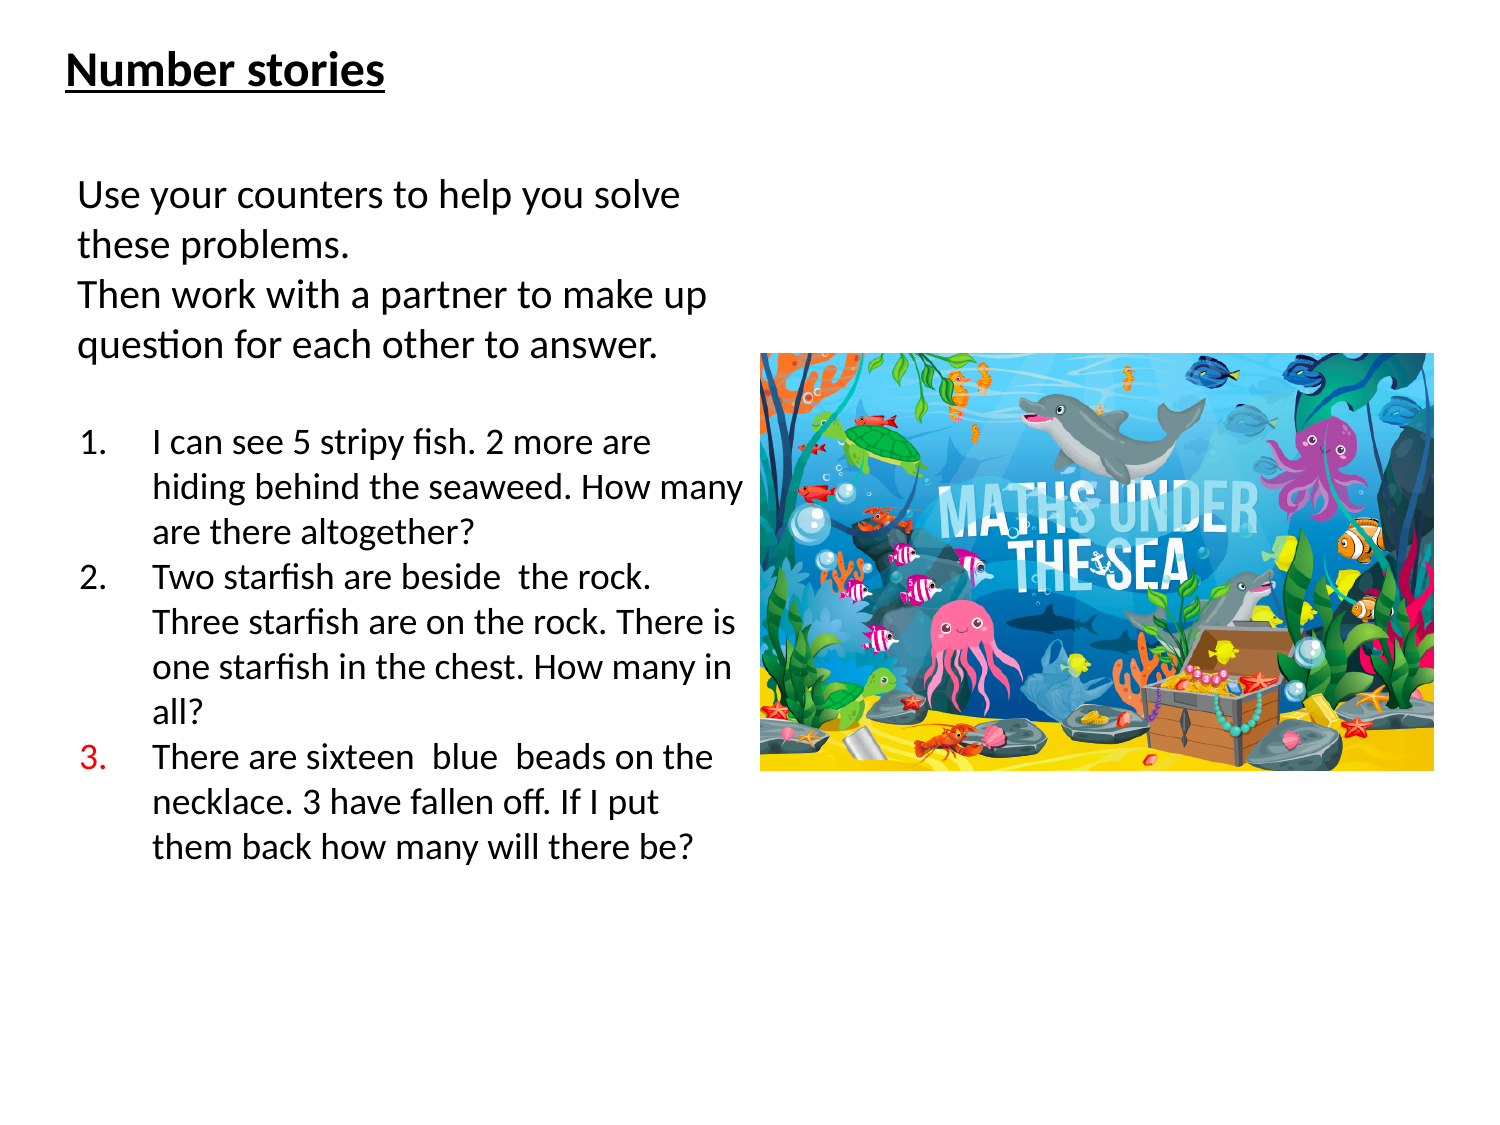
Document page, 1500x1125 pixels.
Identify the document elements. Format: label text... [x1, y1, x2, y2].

picture [760, 353, 1434, 772]
text_box Use your counters to help you solve these problems. Then work with a partner to make up question for each other to answer. I can see 5 stripy fish. 2 more are hiding behind the seaweed. How many are there altogether? Two starfish are beside the rock. Three starfish are on the rock. There is one starfish in the chest. How many in all? There are sixteen blue beads on the necklace. 3 have fallen off. If I put them back how many will there be? [62, 159, 761, 1125]
text_box Number stories [50, 28, 791, 104]
